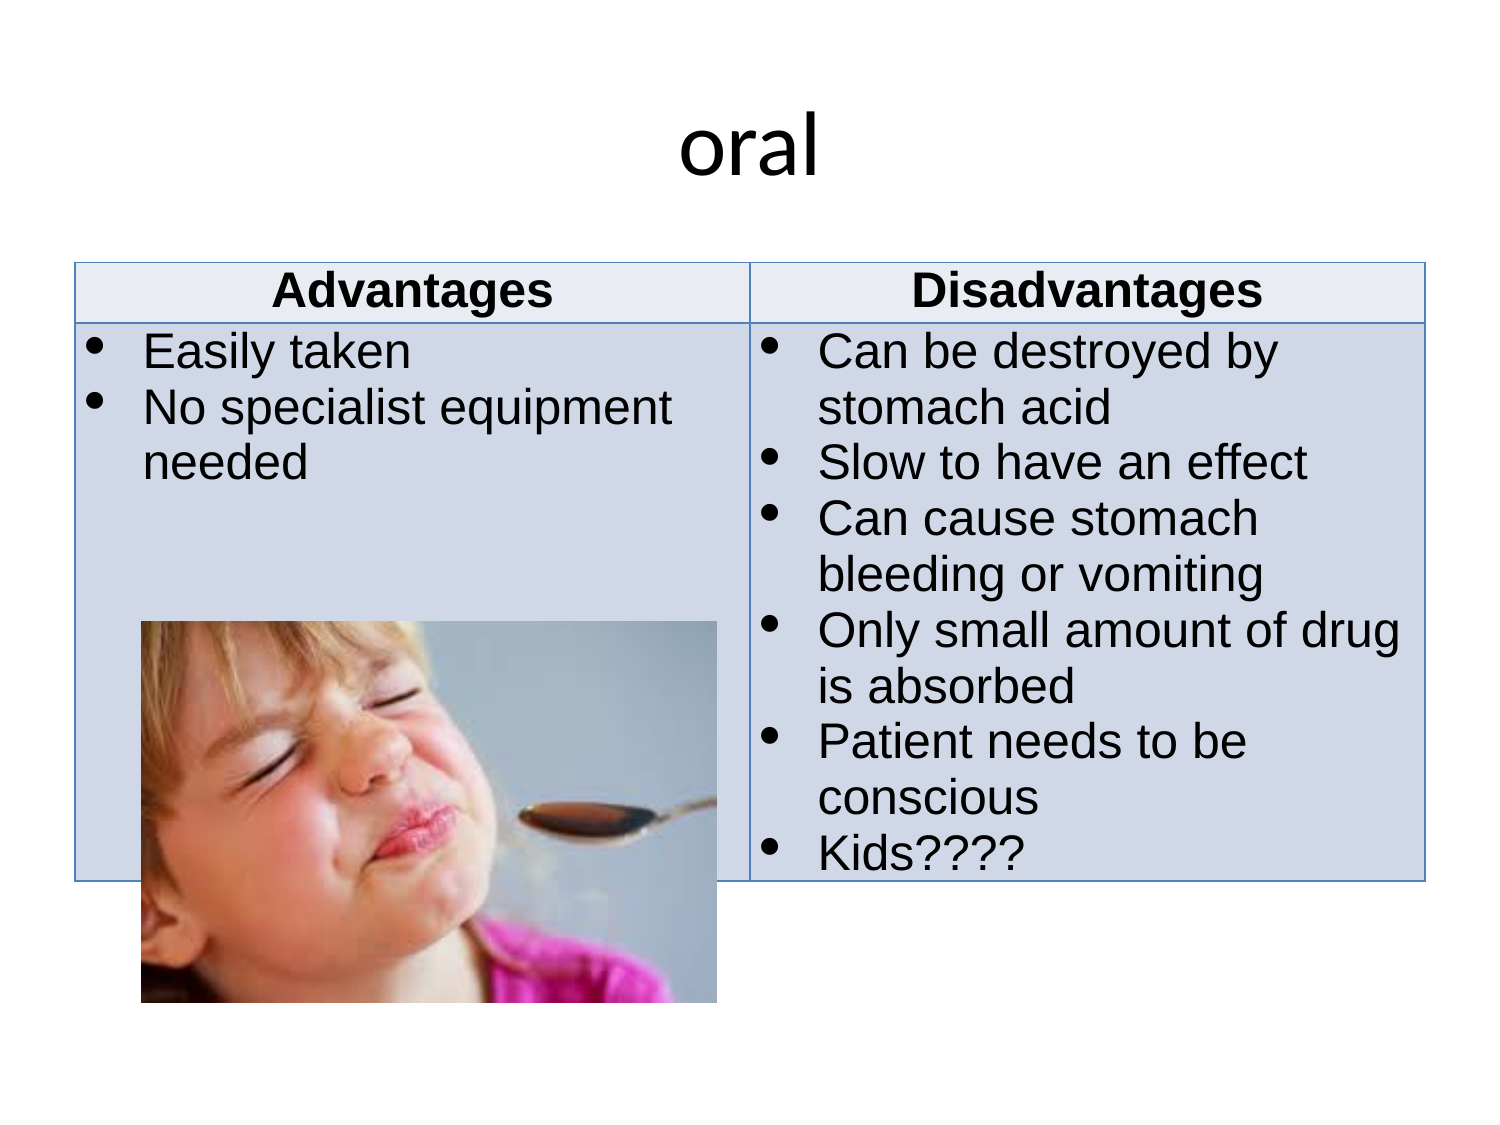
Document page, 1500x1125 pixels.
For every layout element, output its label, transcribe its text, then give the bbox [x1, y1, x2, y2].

table_header Disadvantages [751, 263, 1424, 322]
table_header Advantages [76, 263, 749, 322]
table_cell Easily taken No specialist equipment needed [76, 324, 749, 880]
picture [140, 620, 717, 1003]
title oral [75, 45, 1425, 233]
table_cell Can be destroyed by stomach acid Slow to have an effect Can cause stomach bleeding or vomiting Only small amount of drug is absorbed Patient needs to be conscious Kids???? [751, 324, 1424, 880]
